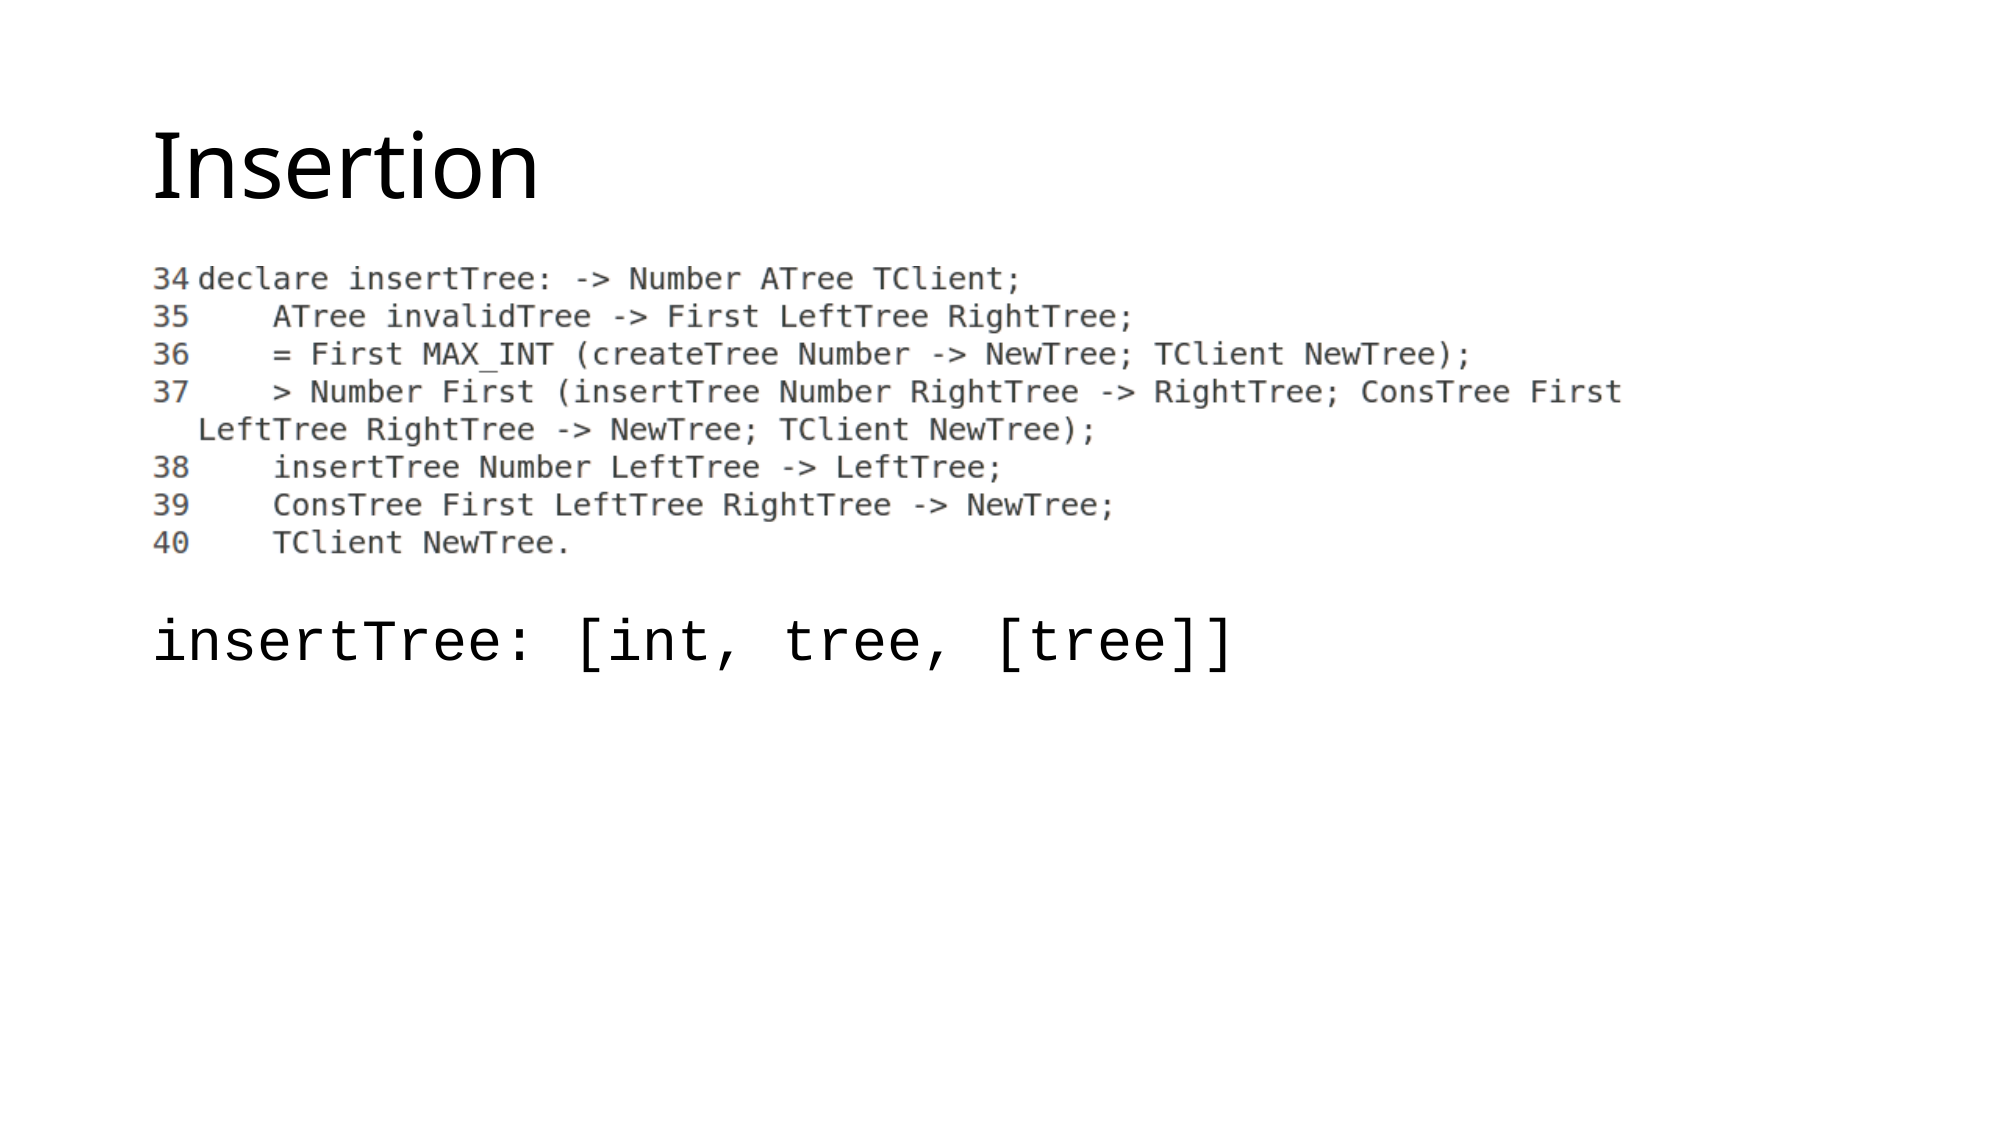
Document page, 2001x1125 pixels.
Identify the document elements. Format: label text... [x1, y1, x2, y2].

title Insertion [137, 59, 1863, 278]
list insertTree: [int, tree, [tree]] [137, 602, 1863, 1014]
picture [137, 266, 1636, 566]
